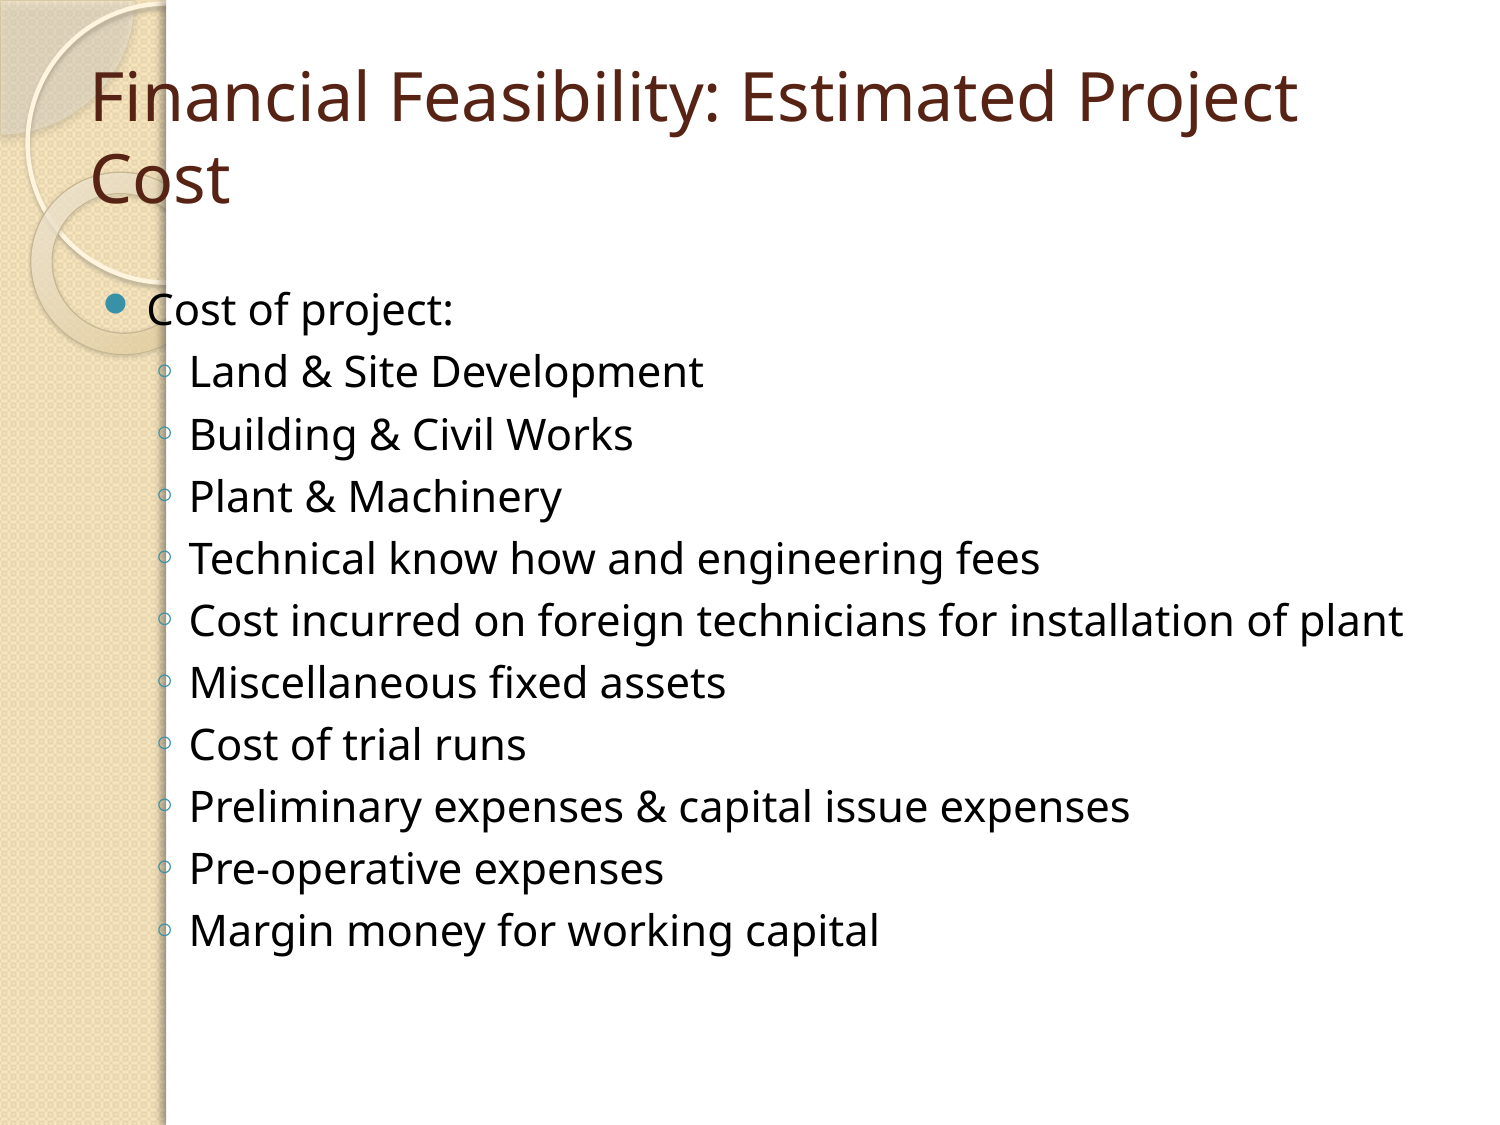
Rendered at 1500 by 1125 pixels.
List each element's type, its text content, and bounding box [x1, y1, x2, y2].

list Cost of project: Land & Site Development Building & Civil Works Plant & Machinery Technical know how and engineering fees Cost incurred on foreign technicians for installation of plant Miscellaneous fixed assets Cost of trial runs Preliminary expenses & capital issue expenses Pre-operative expenses Margin money for working capital [75, 275, 1425, 1005]
title Financial Feasibility: Estimated Project Cost [75, 45, 1425, 225]
